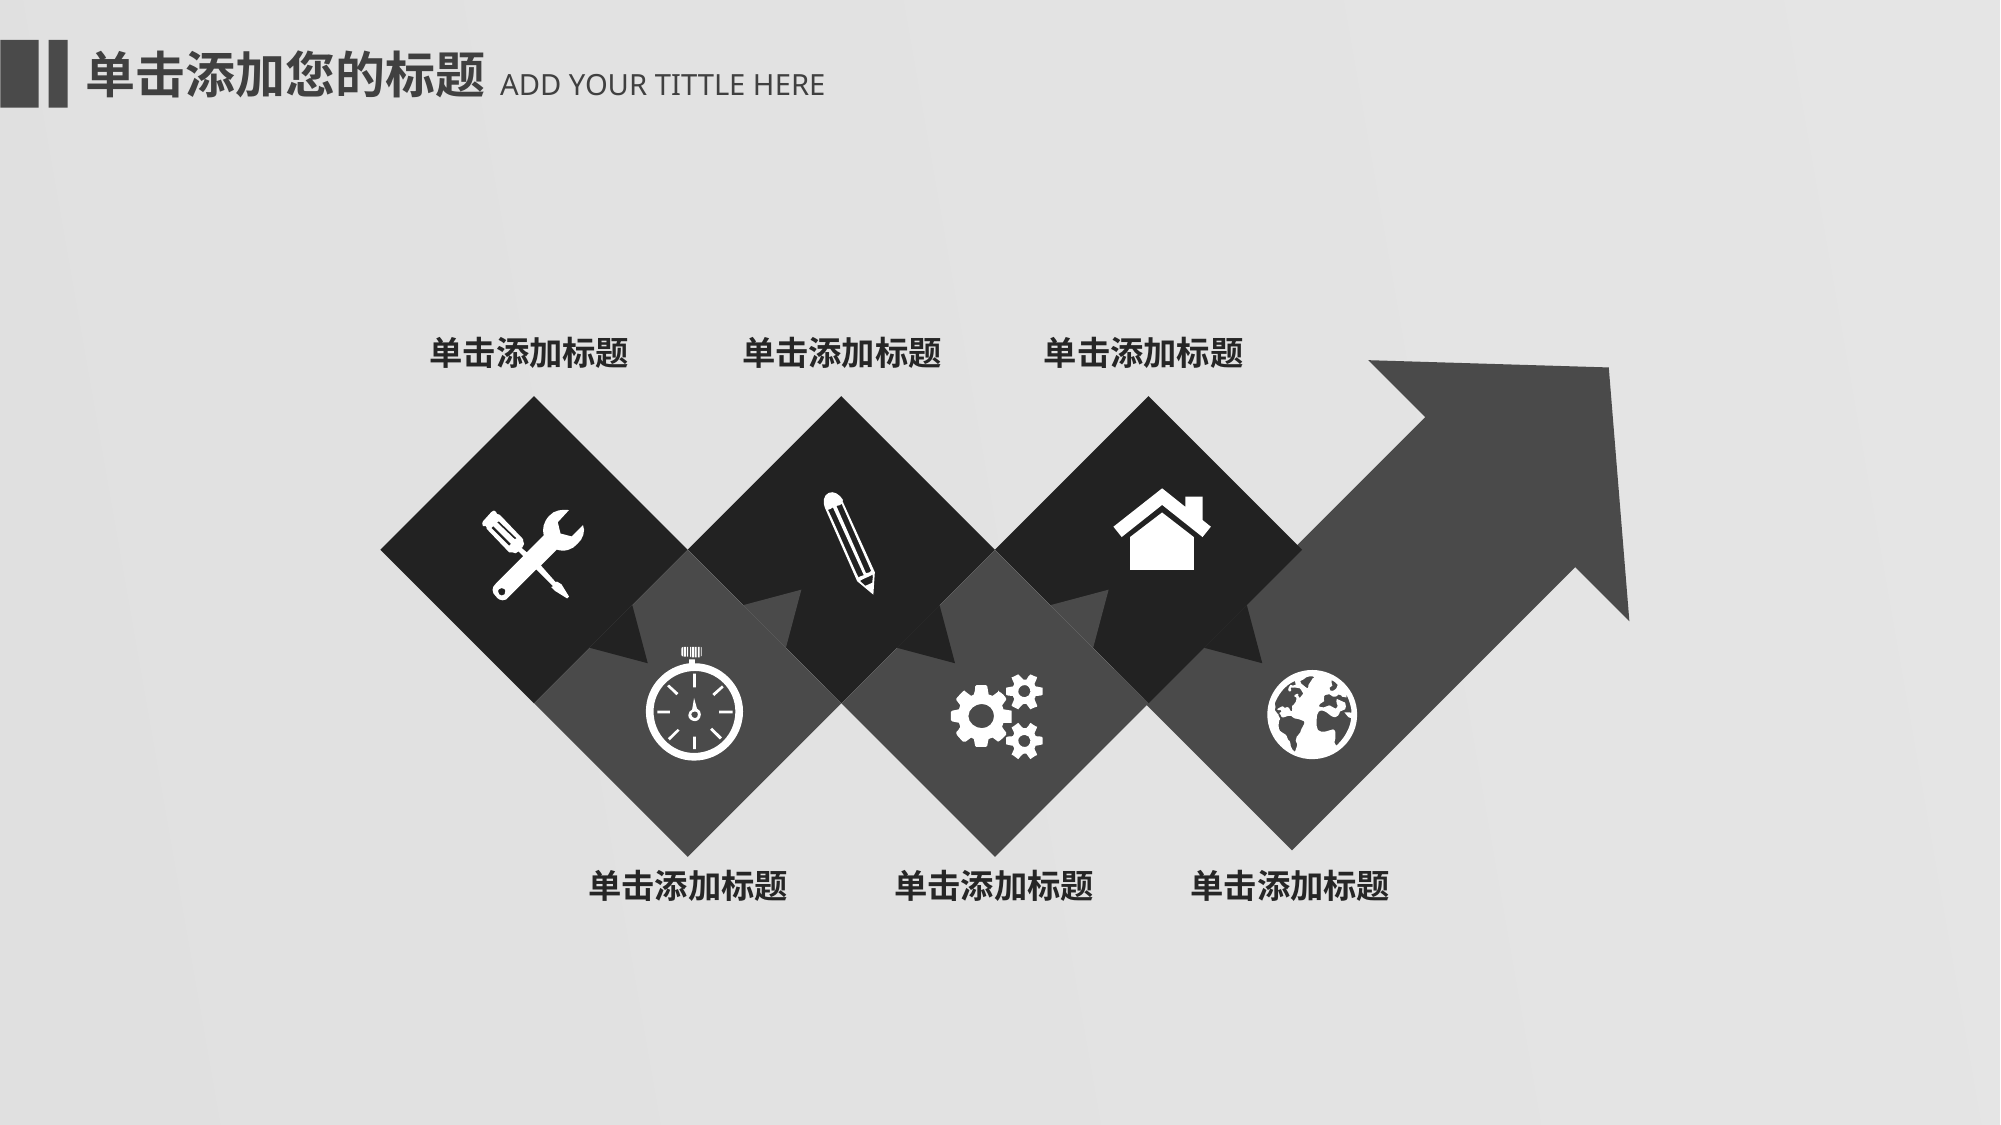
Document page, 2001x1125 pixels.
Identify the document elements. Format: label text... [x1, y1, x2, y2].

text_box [1058, 433, 1276, 703]
text_box 单击添加标题 [401, 324, 658, 380]
text_box 单击添加标题 [1015, 324, 1158, 380]
text_box 单击添加标题 [559, 857, 817, 913]
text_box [878, 576, 1149, 794]
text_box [571, 576, 841, 794]
text_box 单击添加标题 [713, 324, 971, 380]
text_box ADD YOUR TITTLE HERE [485, 59, 856, 109]
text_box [751, 433, 969, 703]
text_box 单击添加您的标题 [71, 36, 511, 111]
text_box 单击添加标题 [1161, 857, 1419, 913]
text_box 单击添加标题 [865, 857, 1123, 913]
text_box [443, 433, 662, 703]
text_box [1158, 247, 1640, 760]
